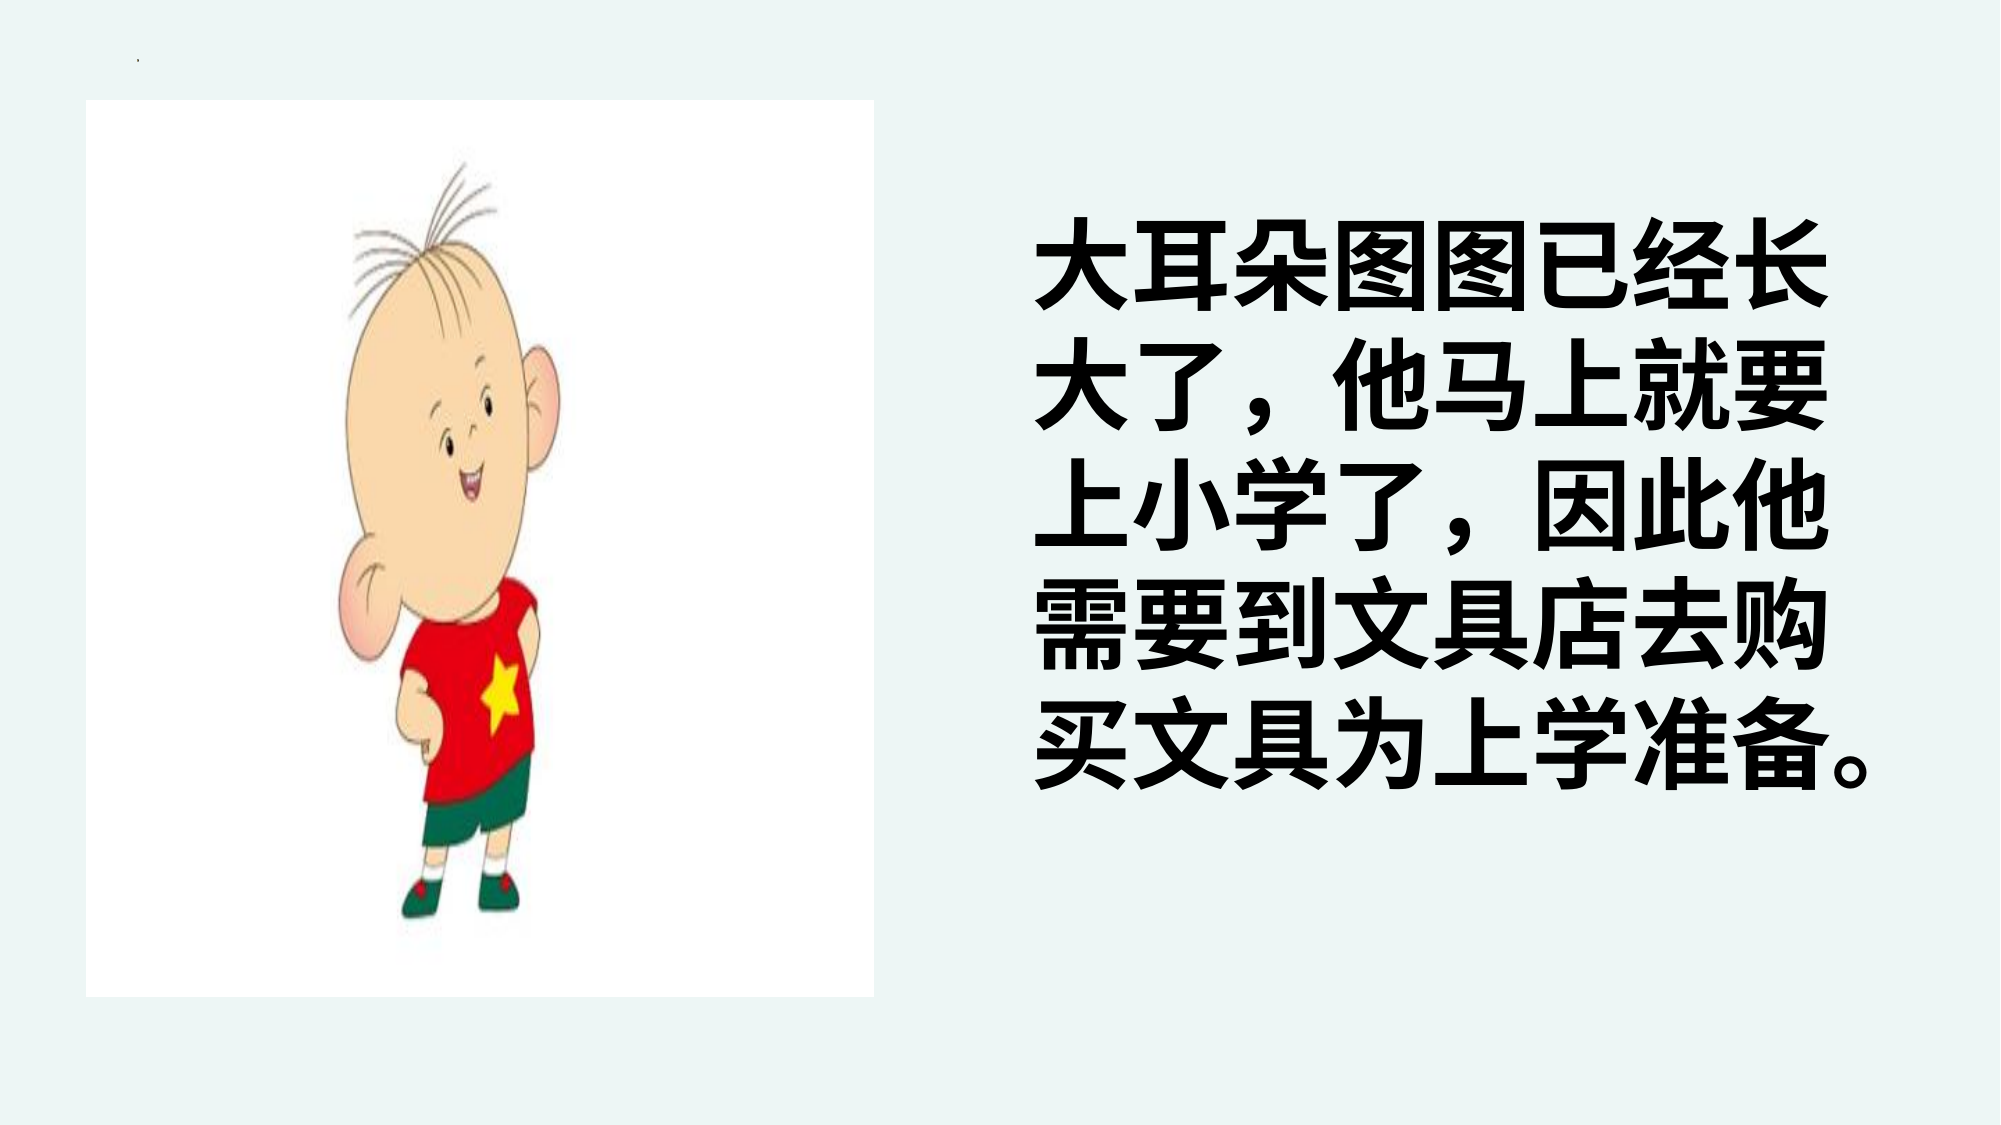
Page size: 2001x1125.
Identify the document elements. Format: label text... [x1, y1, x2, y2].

picture [86, 100, 874, 997]
text_box 大耳朵图图已经长大了，他马上就要上小学了，因此他需要到文具店去购买文具为上学准备。 [1016, 194, 1878, 810]
